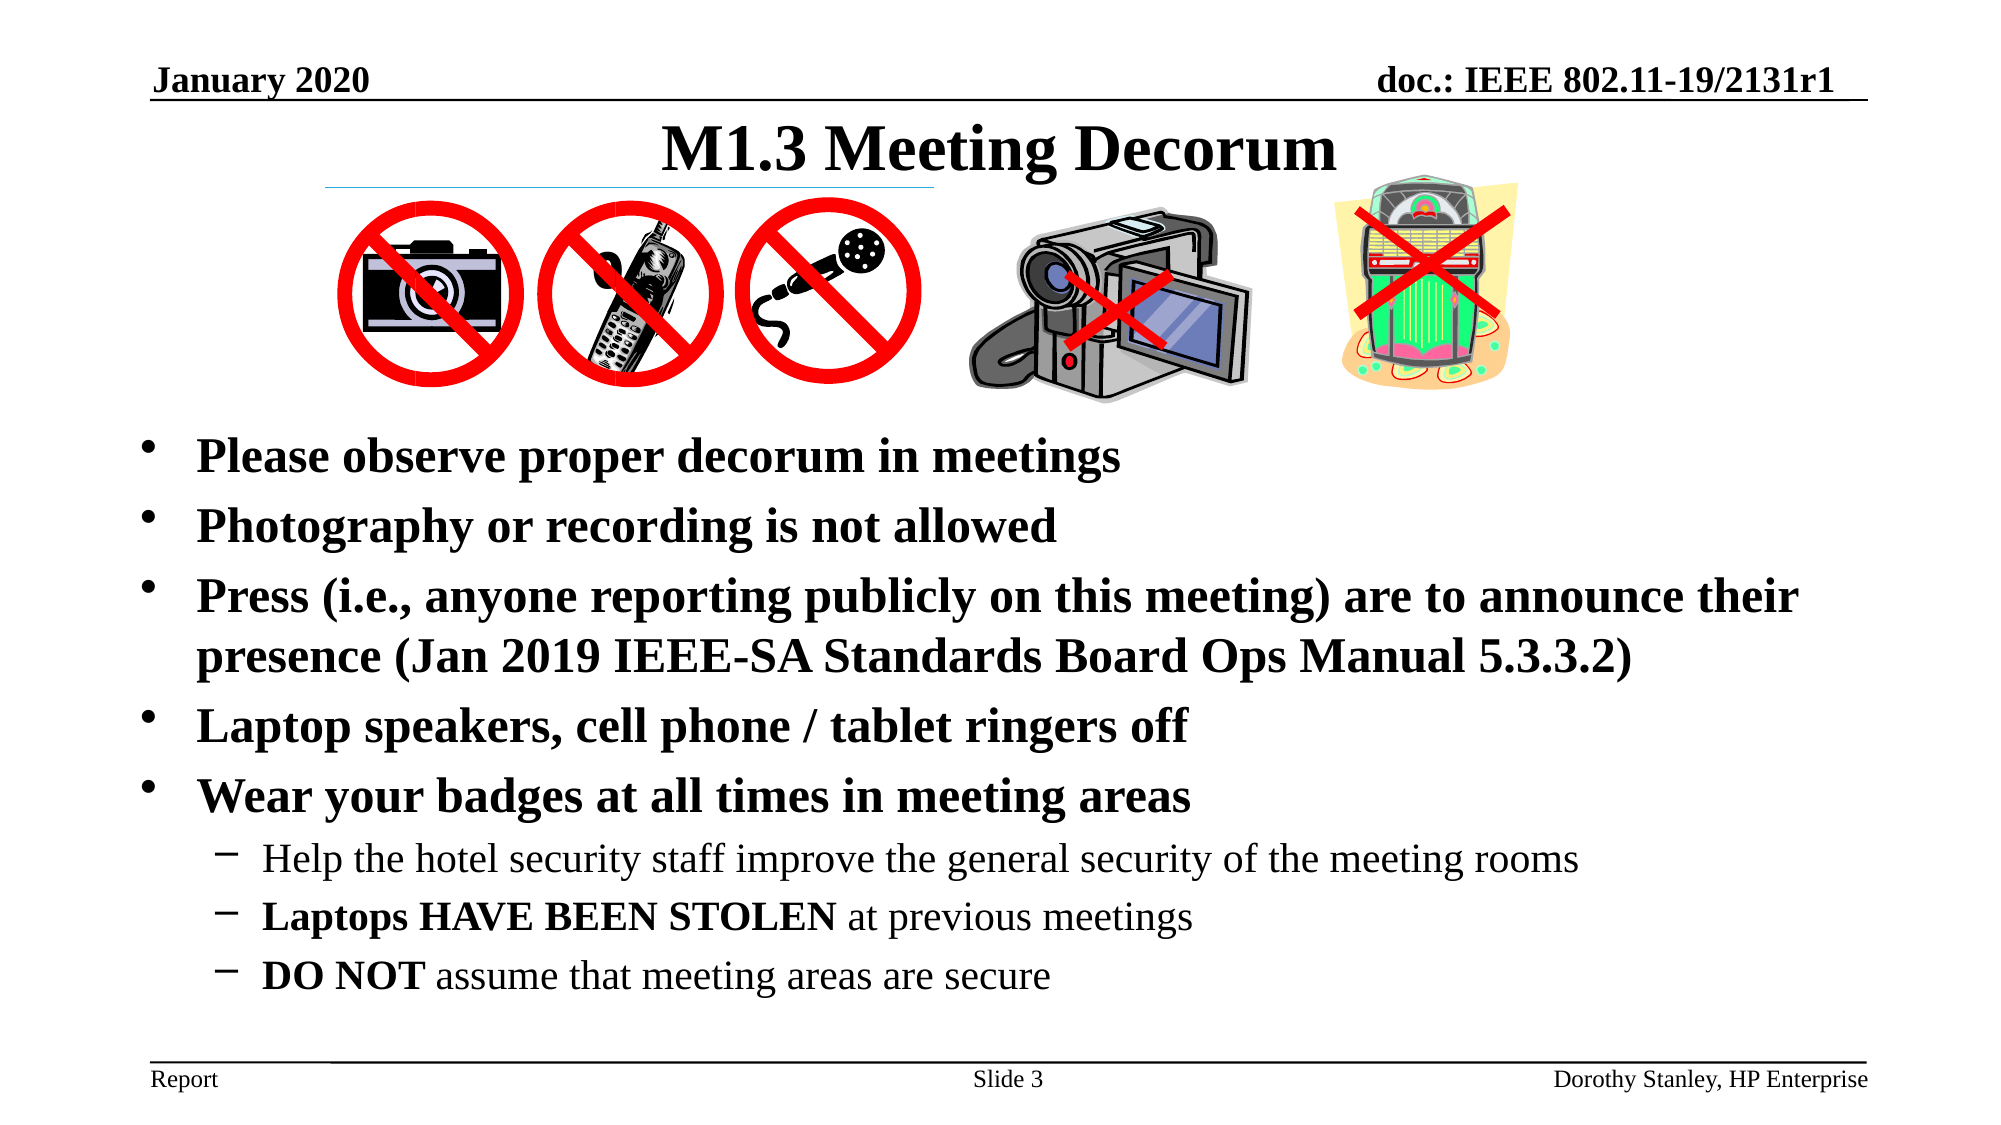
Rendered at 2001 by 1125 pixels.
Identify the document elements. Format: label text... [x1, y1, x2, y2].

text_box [324, 187, 935, 388]
footer Dorothy Stanley, HP Enterprise [1512, 1061, 1869, 1093]
list Please observe proper decorum in meetings Photography or recording is not allowed Press (i.e., anyone reporting publicly on this meeting) are to announce their presence (Jan 2019 IEEE-SA Standards Board Ops Manual 5.3.3.2) Laptop speakers, cell phone / tablet ringers off Wear your badges at all times in meeting areas Help the hotel security staff improve the general security of the meeting rooms Laptops HAVE BEEN STOLEN at previous meetings DO NOT assume that meeting areas are secure [125, 414, 1850, 1000]
title M1.3 Meeting Decorum [150, 112, 1850, 175]
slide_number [152, 54, 406, 101]
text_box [968, 206, 1253, 404]
slide_number Slide 3 [964, 1061, 1053, 1093]
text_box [1333, 174, 1519, 390]
